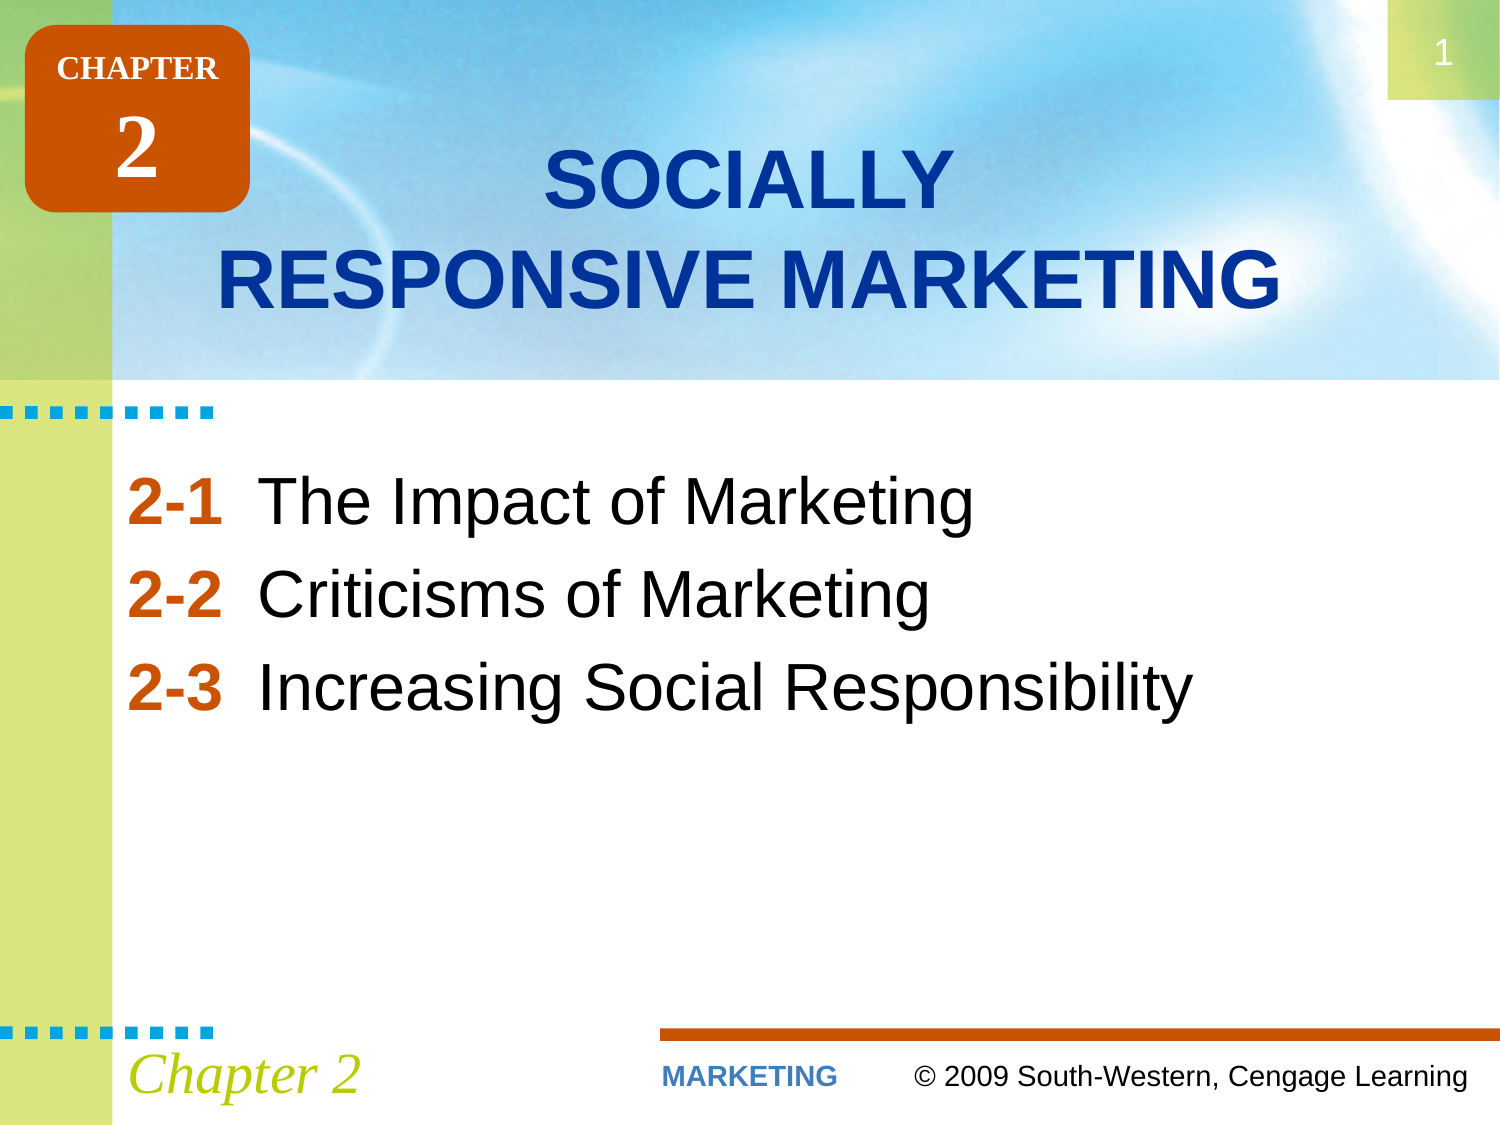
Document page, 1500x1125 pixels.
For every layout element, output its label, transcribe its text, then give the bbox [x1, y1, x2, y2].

subtitle 2-1 The Impact of Marketing 2-2 Criticisms of Marketing 2-3 Increasing Social Responsibility [112, 449, 1388, 1013]
footer Chapter 2 [112, 1013, 638, 1113]
text_box CHAPTER 2 [24, 24, 250, 213]
title SOCIALLY RESPONSIVE MARKETING [112, 99, 1388, 351]
slide_number 1 [1387, 0, 1500, 101]
